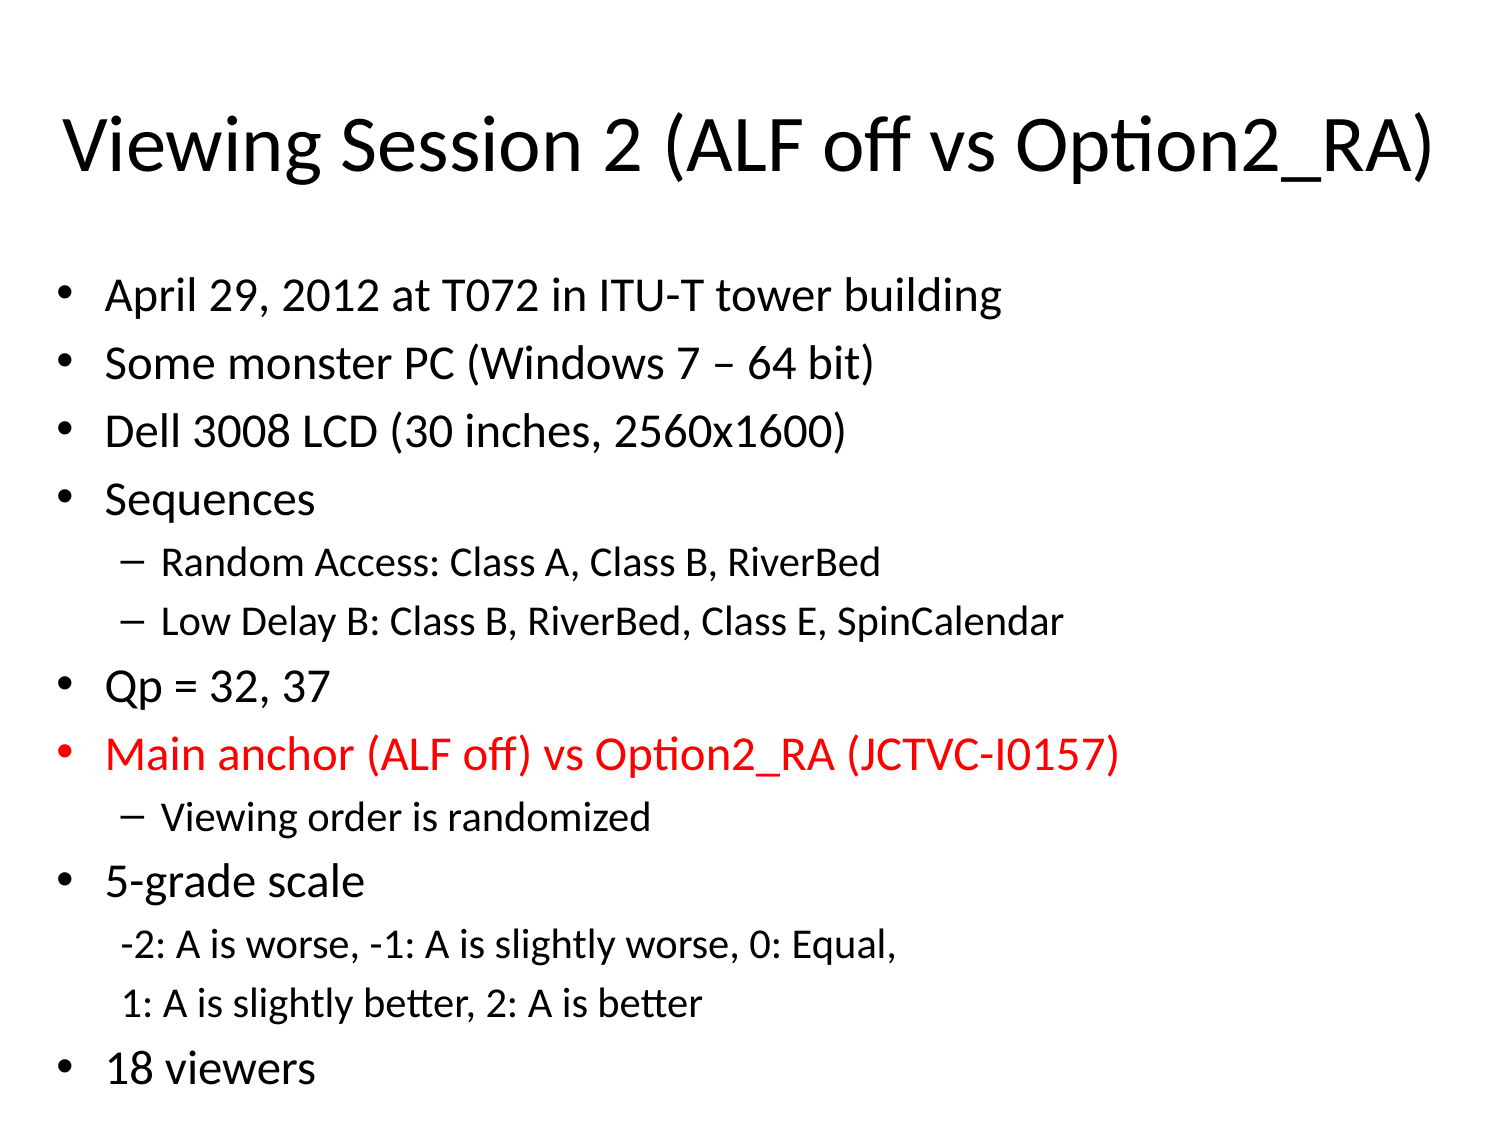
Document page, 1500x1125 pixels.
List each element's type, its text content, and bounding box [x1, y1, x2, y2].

title Viewing Session 2 (ALF off vs Option2_RA) [0, 45, 1500, 233]
list April 29, 2012 at T072 in ITU-T tower building Some monster PC (Windows 7 – 64 bit) Dell 3008 LCD (30 inches, 2560x1600) Sequences Random Access: Class A, Class B, RiverBed Low Delay B: Class B, RiverBed, Class E, SpinCalendar Qp = 32, 37 Main anchor (ALF off) vs Option2_RA (JCTVC-I0157) Viewing order is randomized 5-grade scale -2: A is worse, -1: A is slightly worse, 0: Equal, 1: A is slightly better, 2: A is better 18 viewers [41, 255, 1467, 1106]
